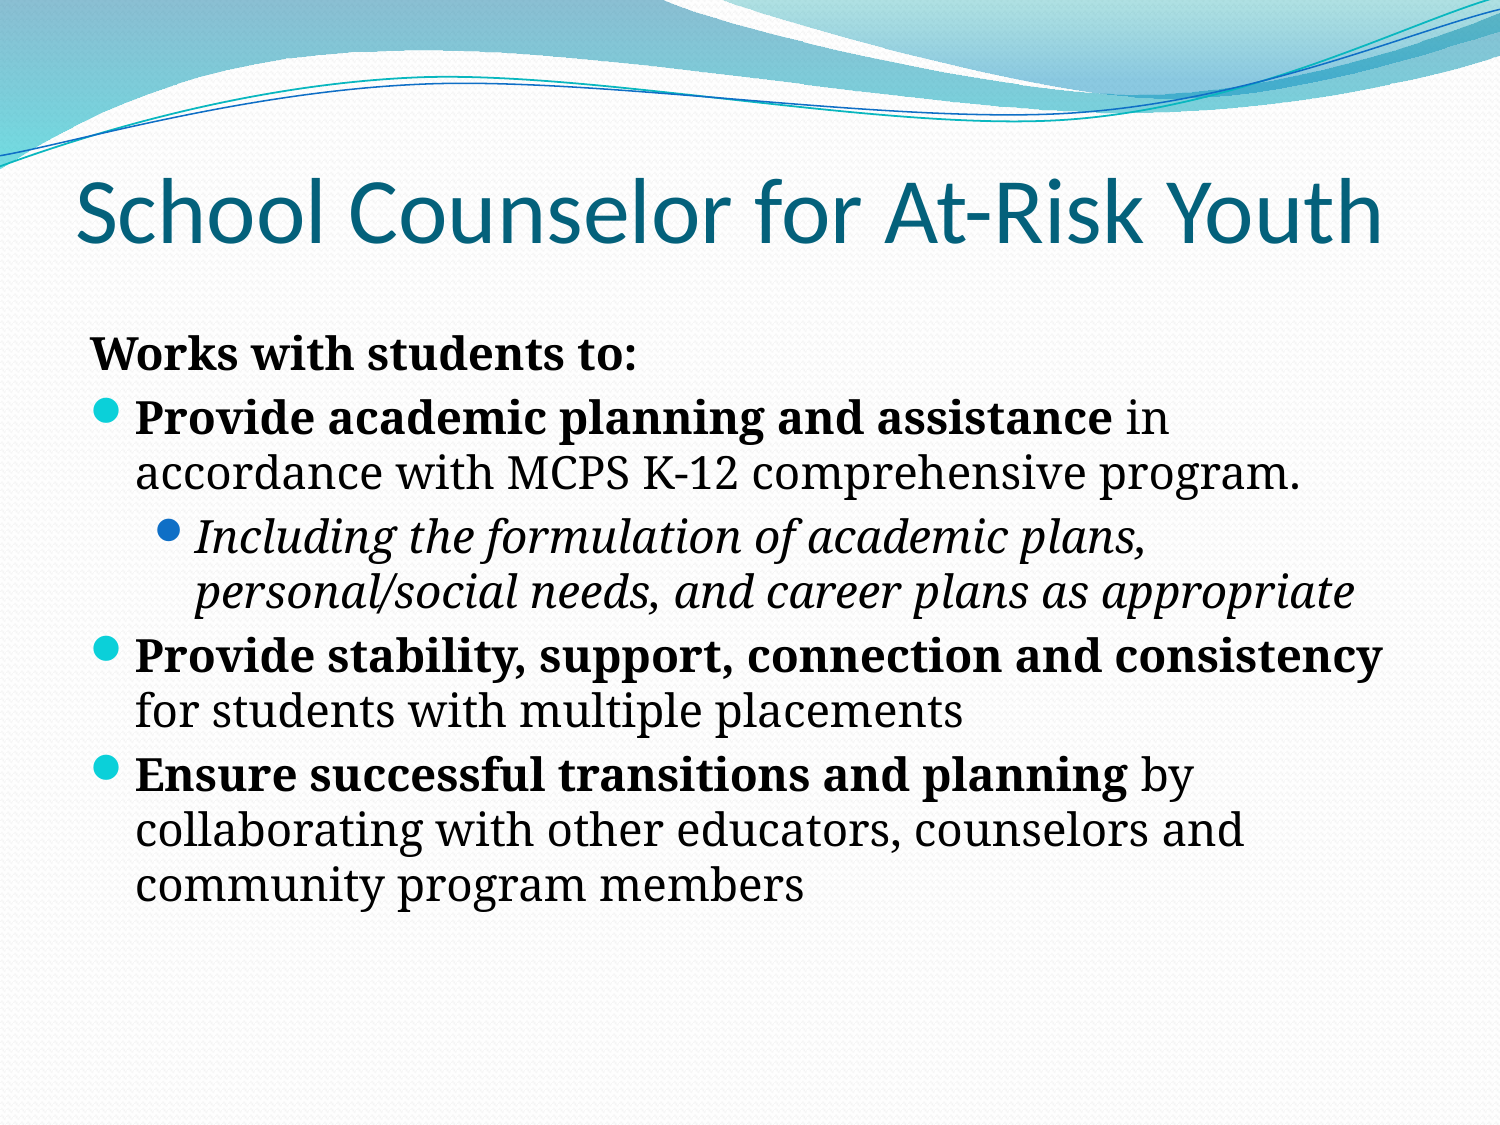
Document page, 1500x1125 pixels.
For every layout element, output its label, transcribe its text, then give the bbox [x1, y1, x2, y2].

list Works with students to: Provide academic planning and assistance in accordance with MCPS K-12 comprehensive program. Including the formulation of academic plans, personal/social needs, and career plans as appropriate Provide stability, support, connection and consistency for students with multiple placements Ensure successful transitions and planning by collaborating with other educators, counselors and community program members [75, 317, 1425, 1038]
title School Counselor for At-Risk Youth [75, 115, 1425, 263]
